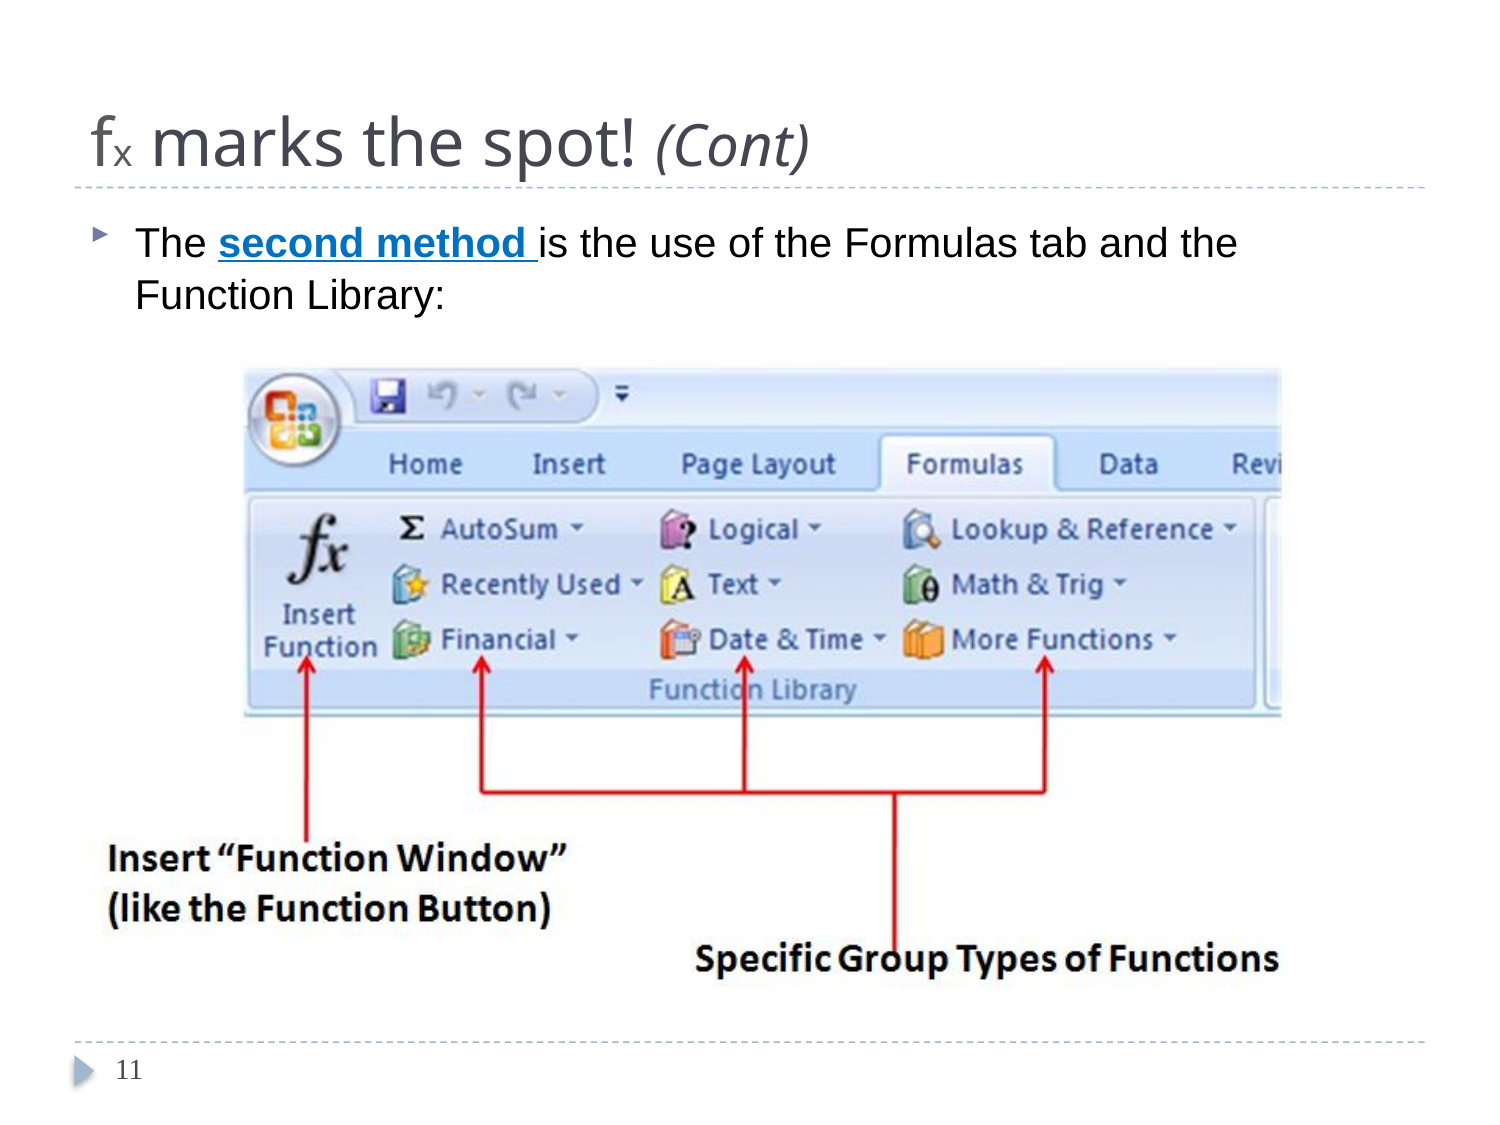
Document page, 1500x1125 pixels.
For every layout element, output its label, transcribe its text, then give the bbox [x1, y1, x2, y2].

title fx marks the spot! (Cont) [74, 24, 1426, 188]
list The second method is the use of the Formulas tab and the Function Library: [74, 199, 1426, 336]
picture [65, 336, 1435, 1000]
slide_number 11 [100, 1042, 426, 1103]
